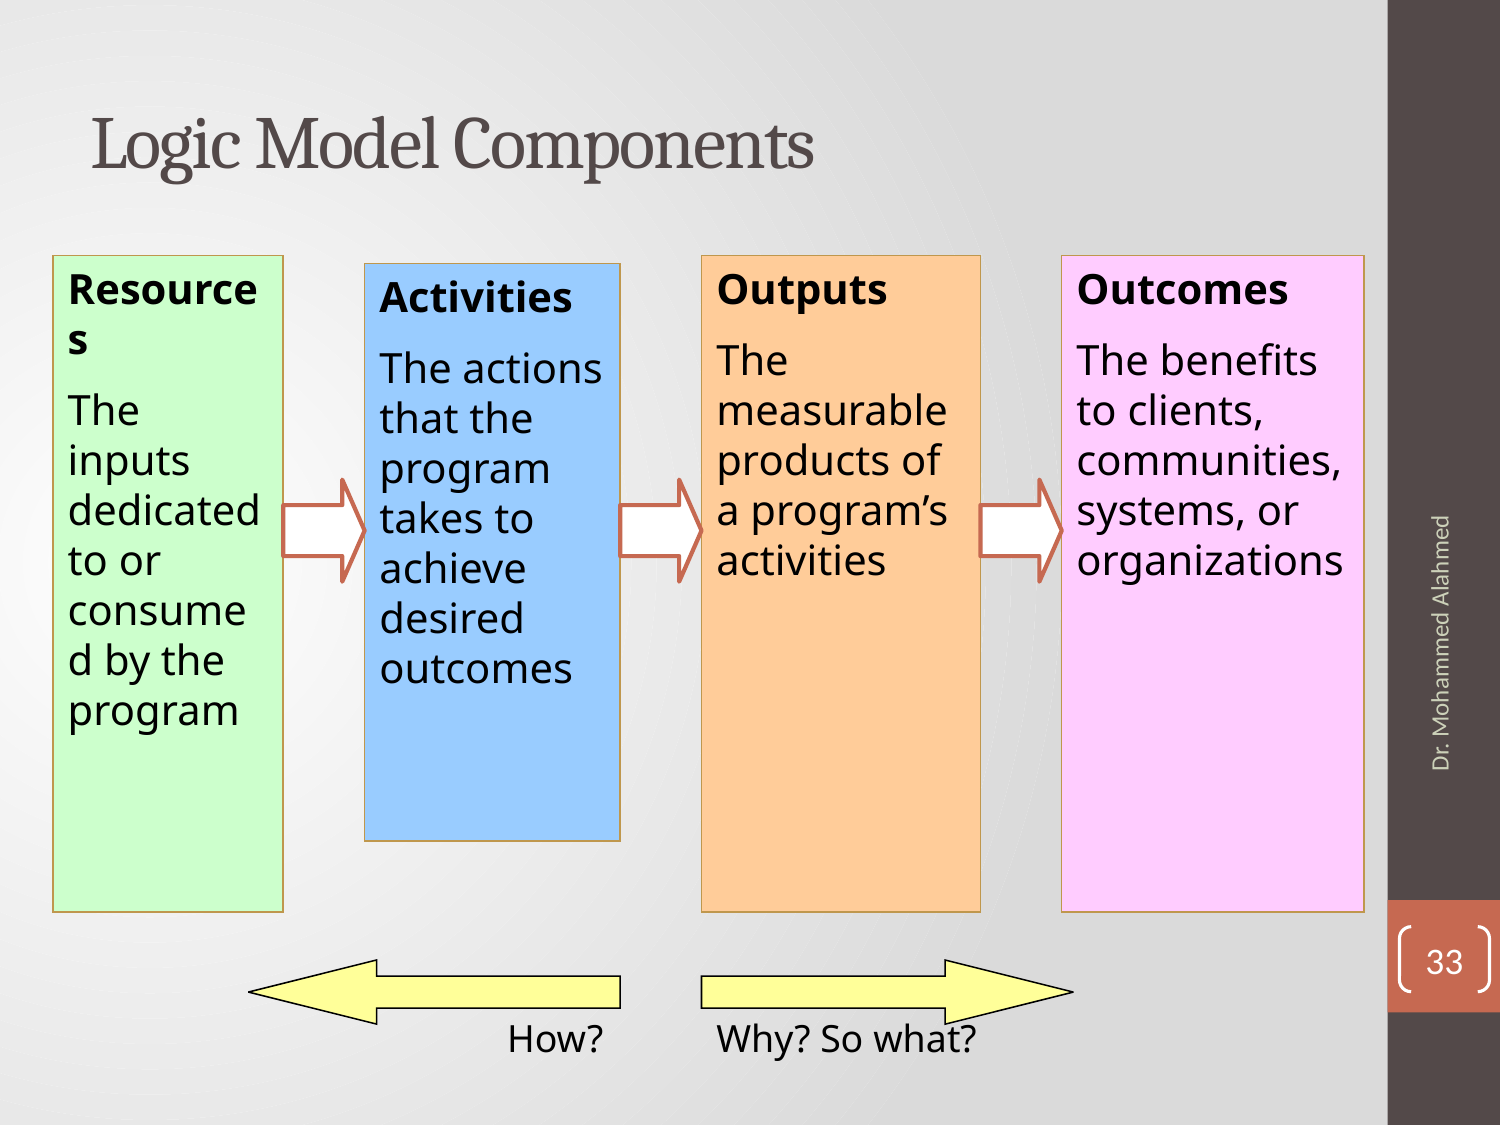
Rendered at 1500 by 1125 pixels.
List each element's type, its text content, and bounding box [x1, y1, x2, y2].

title Logic Model Components [75, 45, 1325, 233]
footer Dr. Mohammed Alahmed [1408, 500, 1469, 889]
slide_number 33 [1397, 925, 1492, 994]
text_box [52, 254, 1365, 1086]
